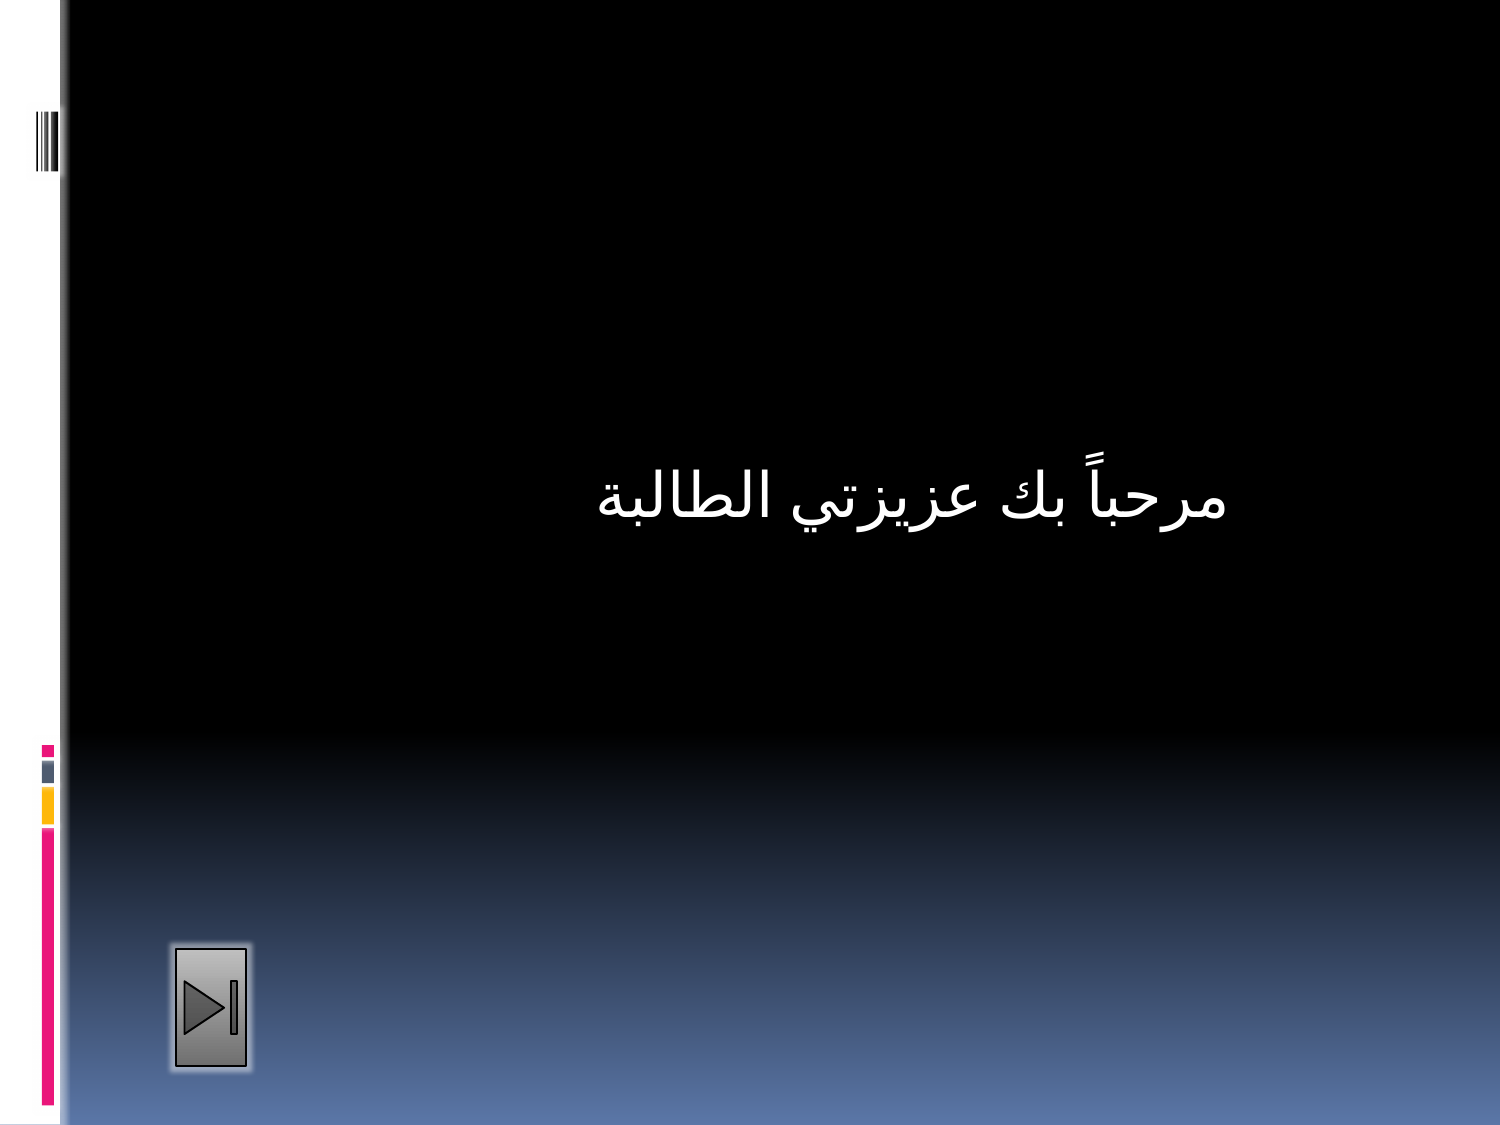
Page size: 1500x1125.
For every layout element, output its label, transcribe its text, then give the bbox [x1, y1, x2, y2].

text_box [175, 948, 247, 1067]
list مرحباً بك عزيزتي الطالبة [0, 0, 1500, 1125]
